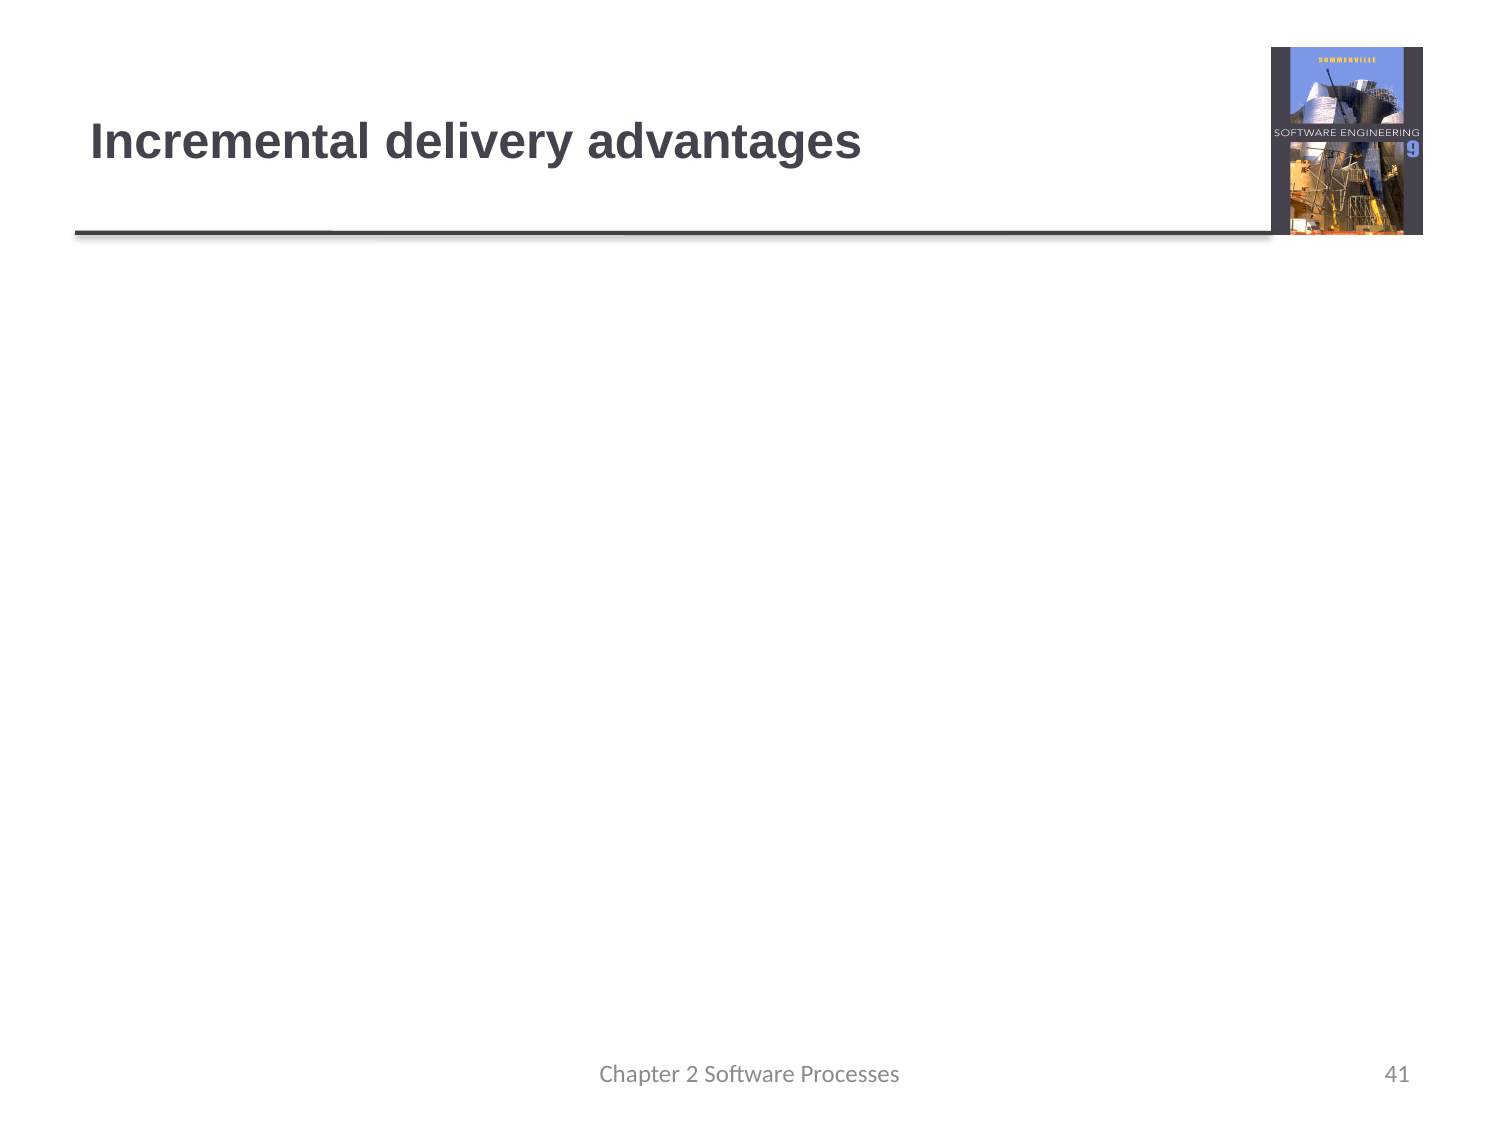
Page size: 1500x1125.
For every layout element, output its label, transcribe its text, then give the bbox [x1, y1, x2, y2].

title Incremental delivery advantages [74, 44, 1272, 233]
slide_number 41 [1074, 1042, 1425, 1103]
picture [1272, 47, 1423, 235]
footer Chapter 2 Software Processes [512, 1042, 988, 1103]
